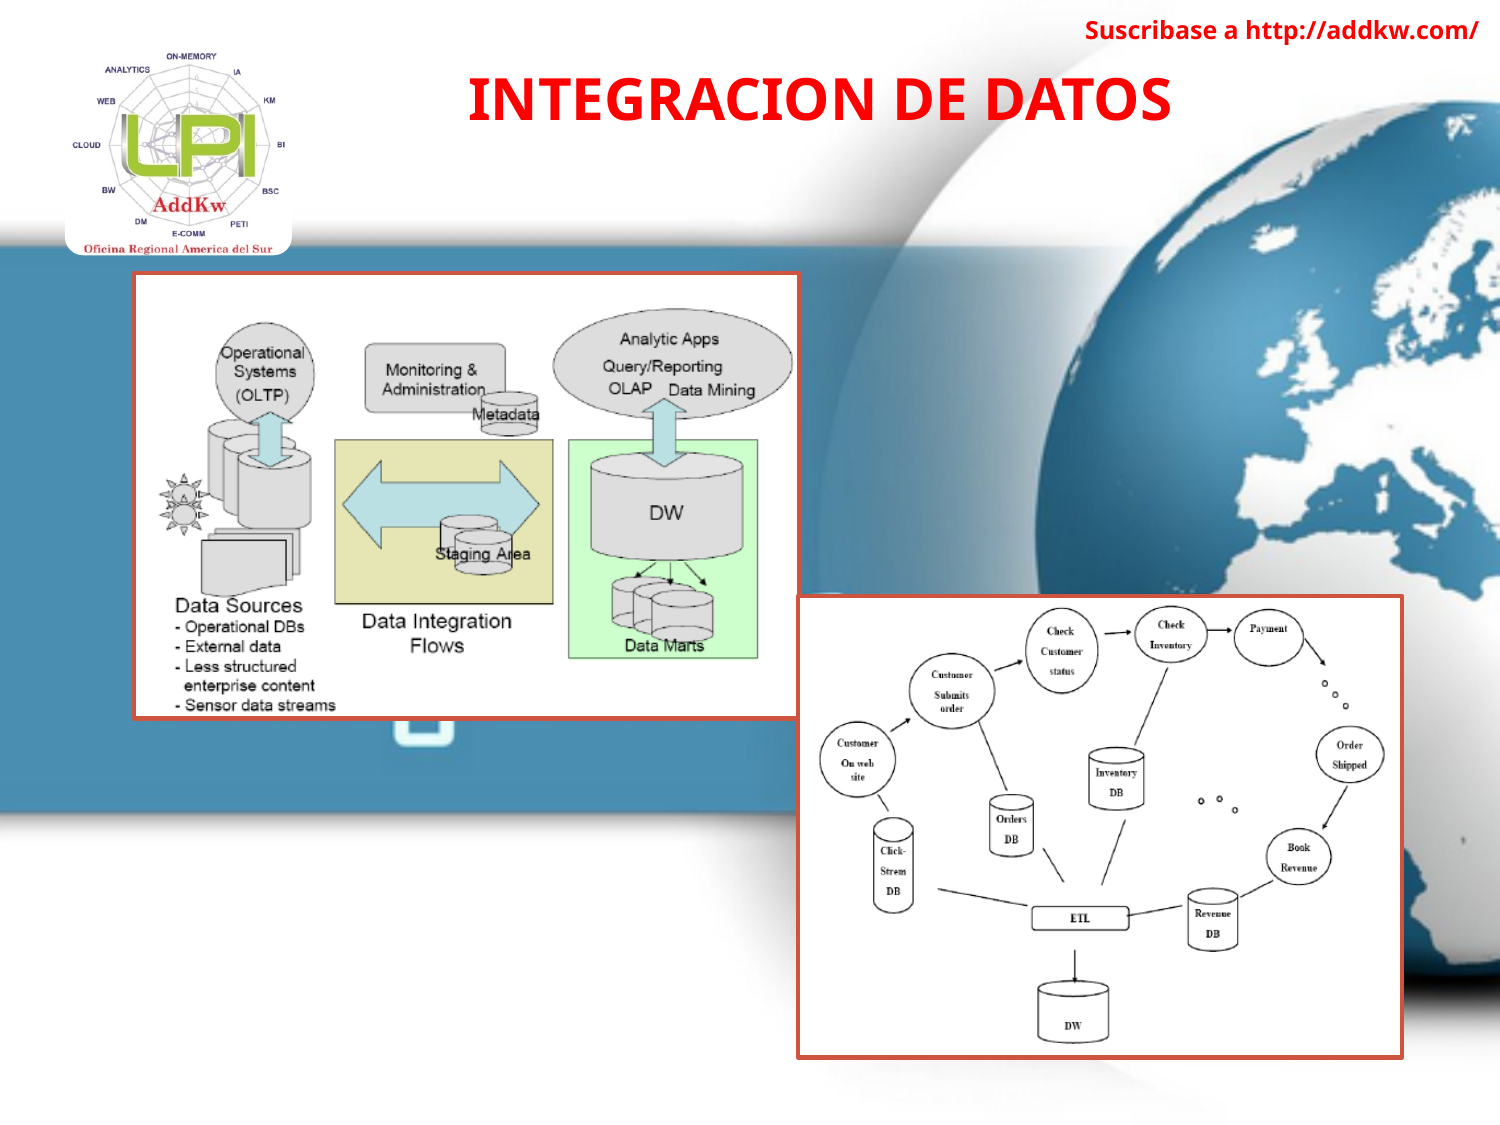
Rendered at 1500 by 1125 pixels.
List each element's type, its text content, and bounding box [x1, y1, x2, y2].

text_box Integracion de datos [276, 54, 1364, 173]
picture [0, 0, 1500, 1125]
text_box Suscribase a http://addkw.com/ [1070, 7, 1495, 52]
